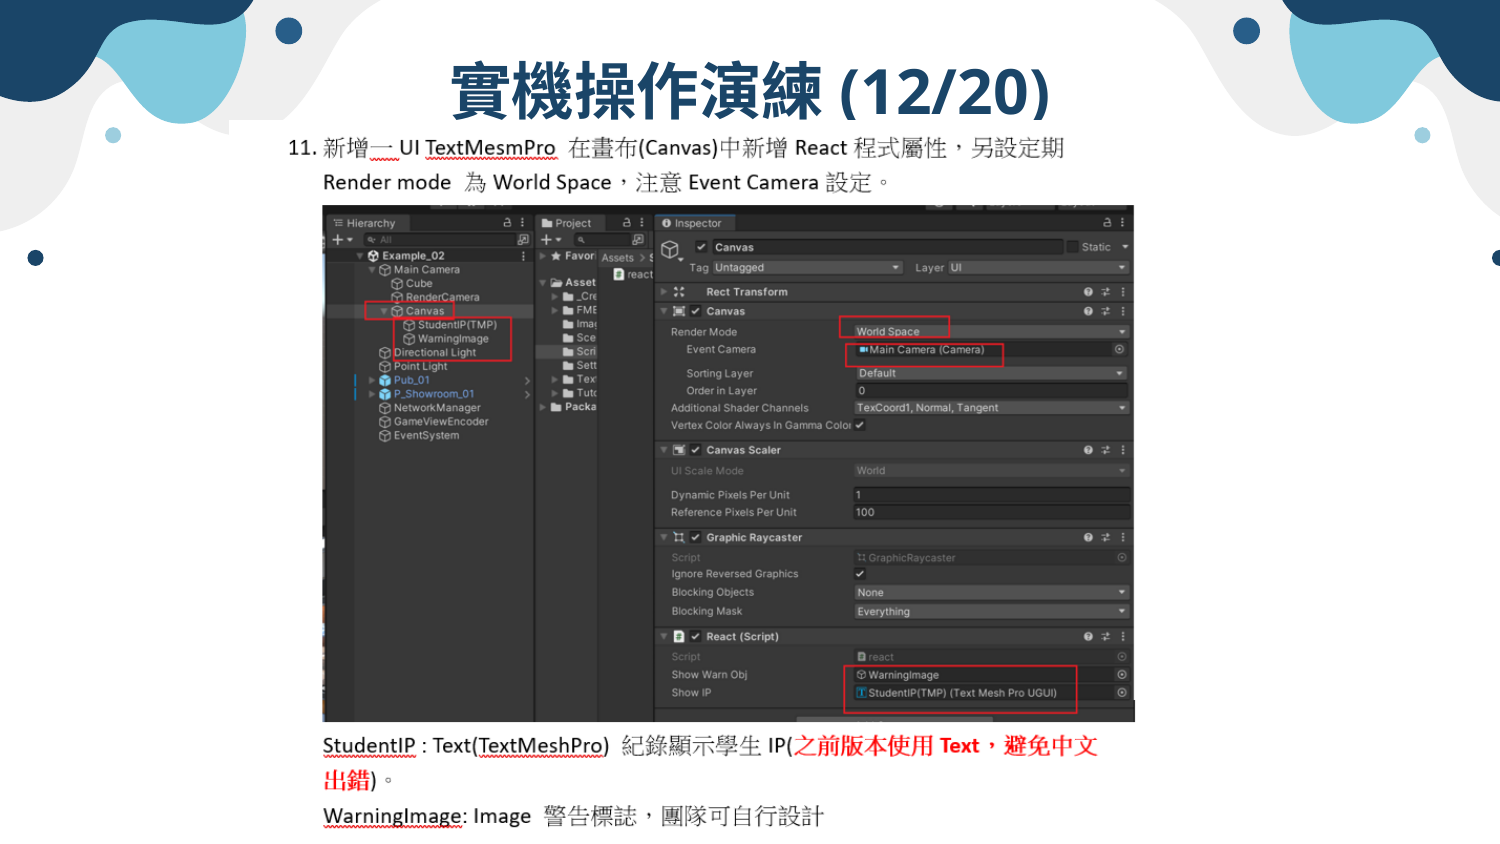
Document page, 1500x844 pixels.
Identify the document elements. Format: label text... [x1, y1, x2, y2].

picture [228, 120, 1202, 844]
title 實機操作演練(12/20) [88, 36, 1412, 131]
